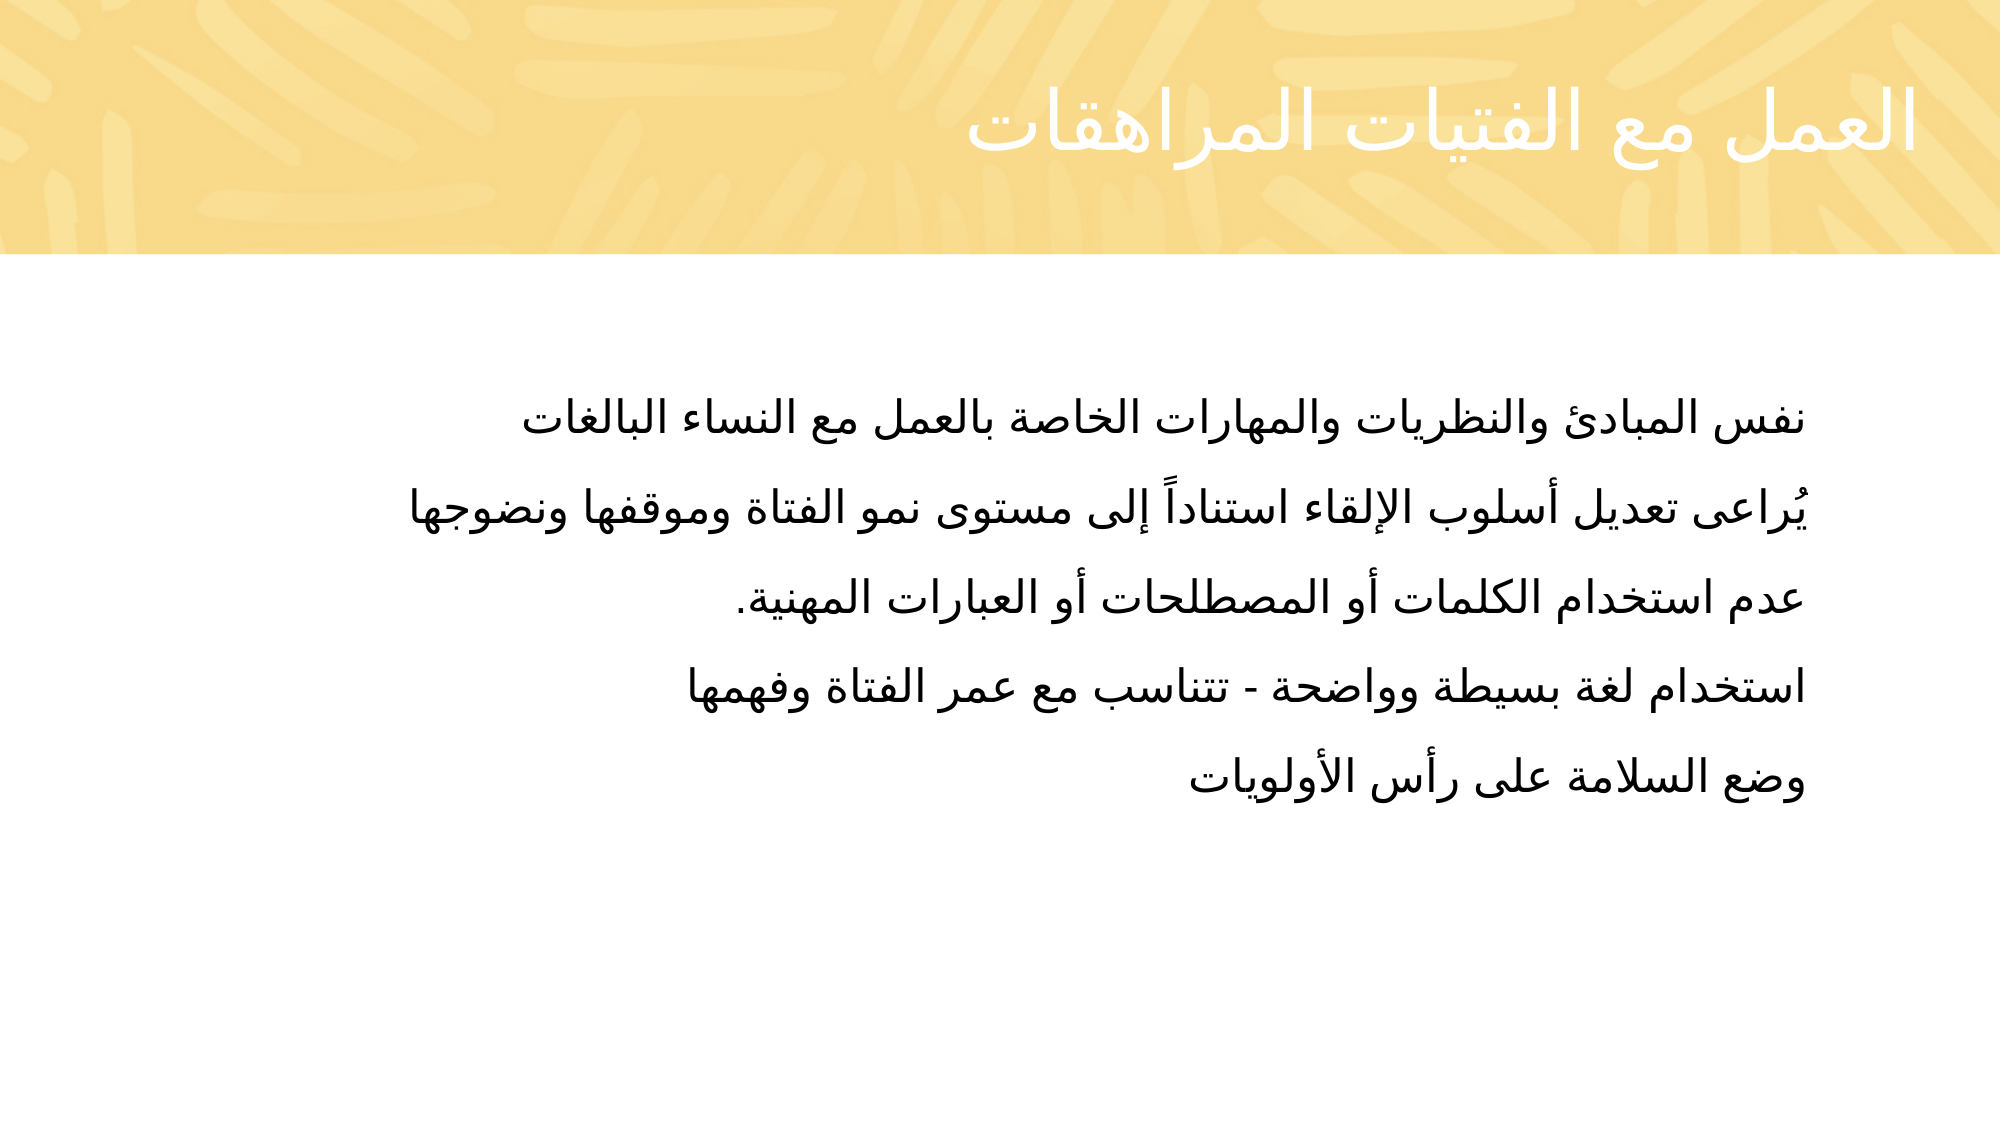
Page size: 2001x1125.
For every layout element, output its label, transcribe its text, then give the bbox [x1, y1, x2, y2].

title العمل مع الفتيات المراهقات [61, 33, 1938, 220]
picture [0, 0, 2000, 1125]
list نفس المبادئ والنظريات والمهارات الخاصة بالعمل مع النساء البالغات يُراعى تعديل أسلوب الإلقاء استناداً إلى مستوى نمو الفتاة وموقفها ونضوجها عدم استخدام الكلمات أو المصطلحات أو العبارات المهنية. استخدام لغة بسيطة وواضحة - تتناسب مع عمر الفتاة وفهمها وضع السلامة على رأس الأولويات [235, 374, 1831, 1036]
